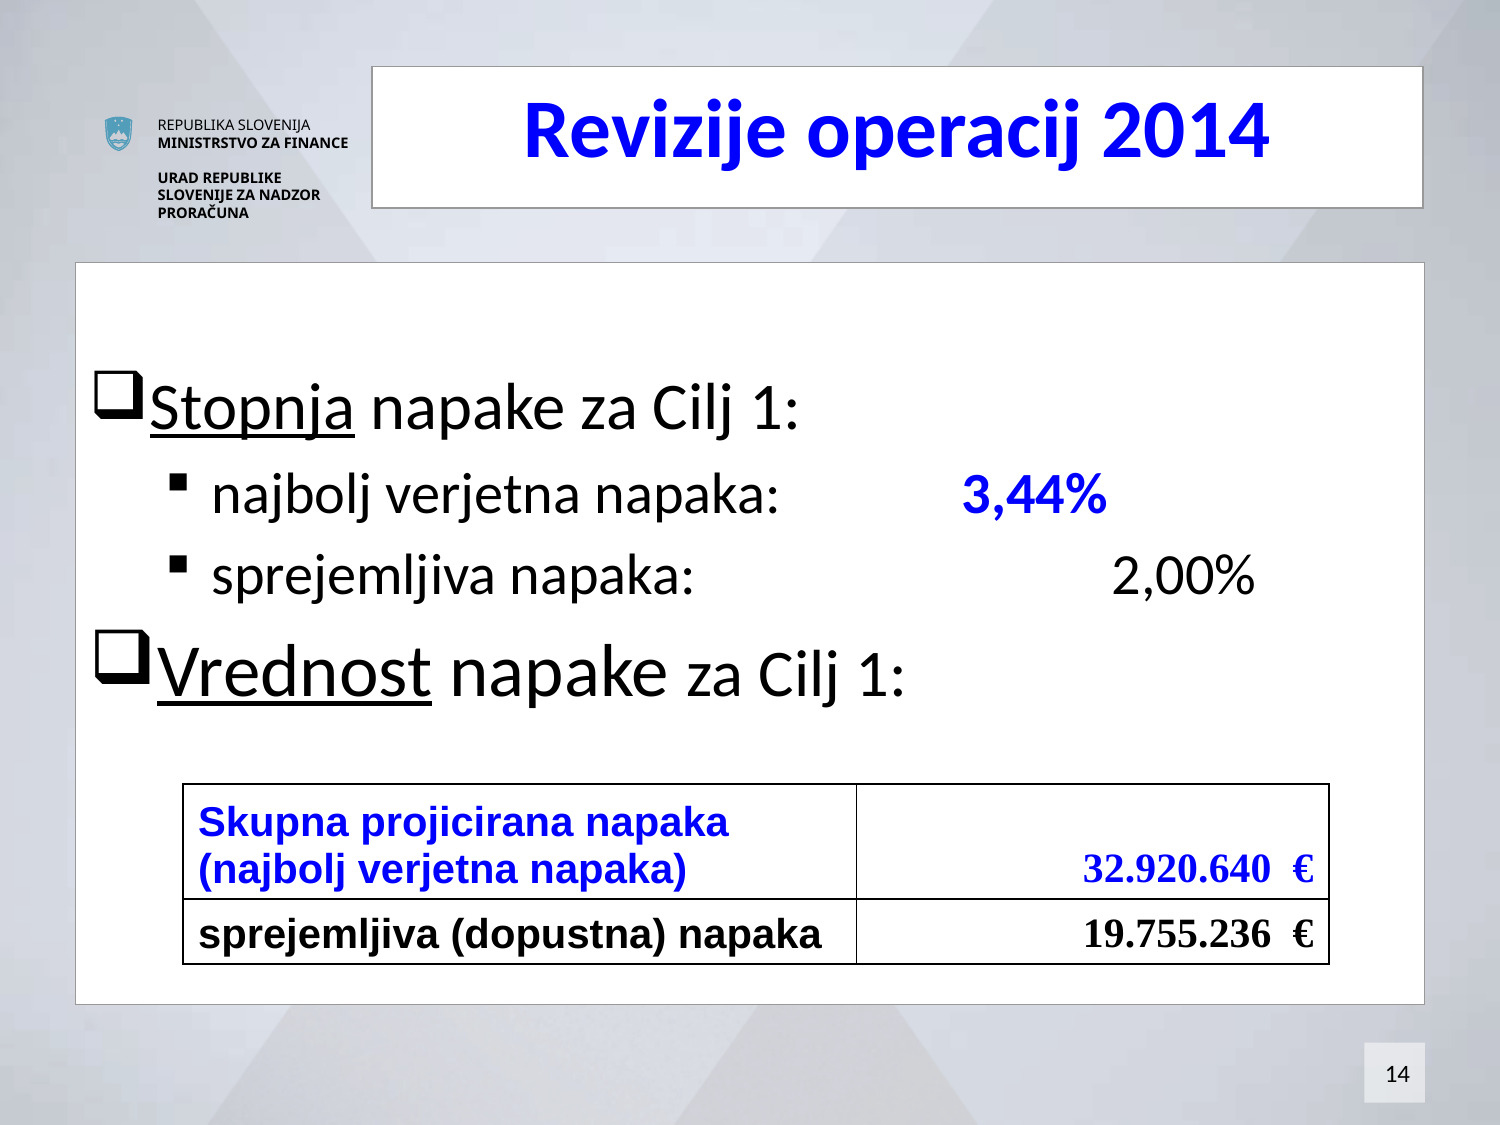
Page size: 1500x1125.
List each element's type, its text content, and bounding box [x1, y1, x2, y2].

text_box 14 [1364, 1042, 1425, 1103]
list Stopnja napake za Cilj 1: najbolj verjetna napaka: 3,44% sprejemljiva napaka: 2,00% Vrednost napake za Cilj 1: [75, 262, 1425, 1005]
table_cell 19.755.236 € [857, 900, 1328, 963]
table_header Skupna projicirana napaka (najbolj verjetna napaka) [184, 785, 856, 898]
table_cell sprejemljiva (dopustna) napaka [184, 900, 856, 963]
picture [0, 0, 1500, 1125]
text_box Revizije operacij 2014 [372, 66, 1424, 208]
table_header 32.920.640 € [857, 785, 1328, 898]
